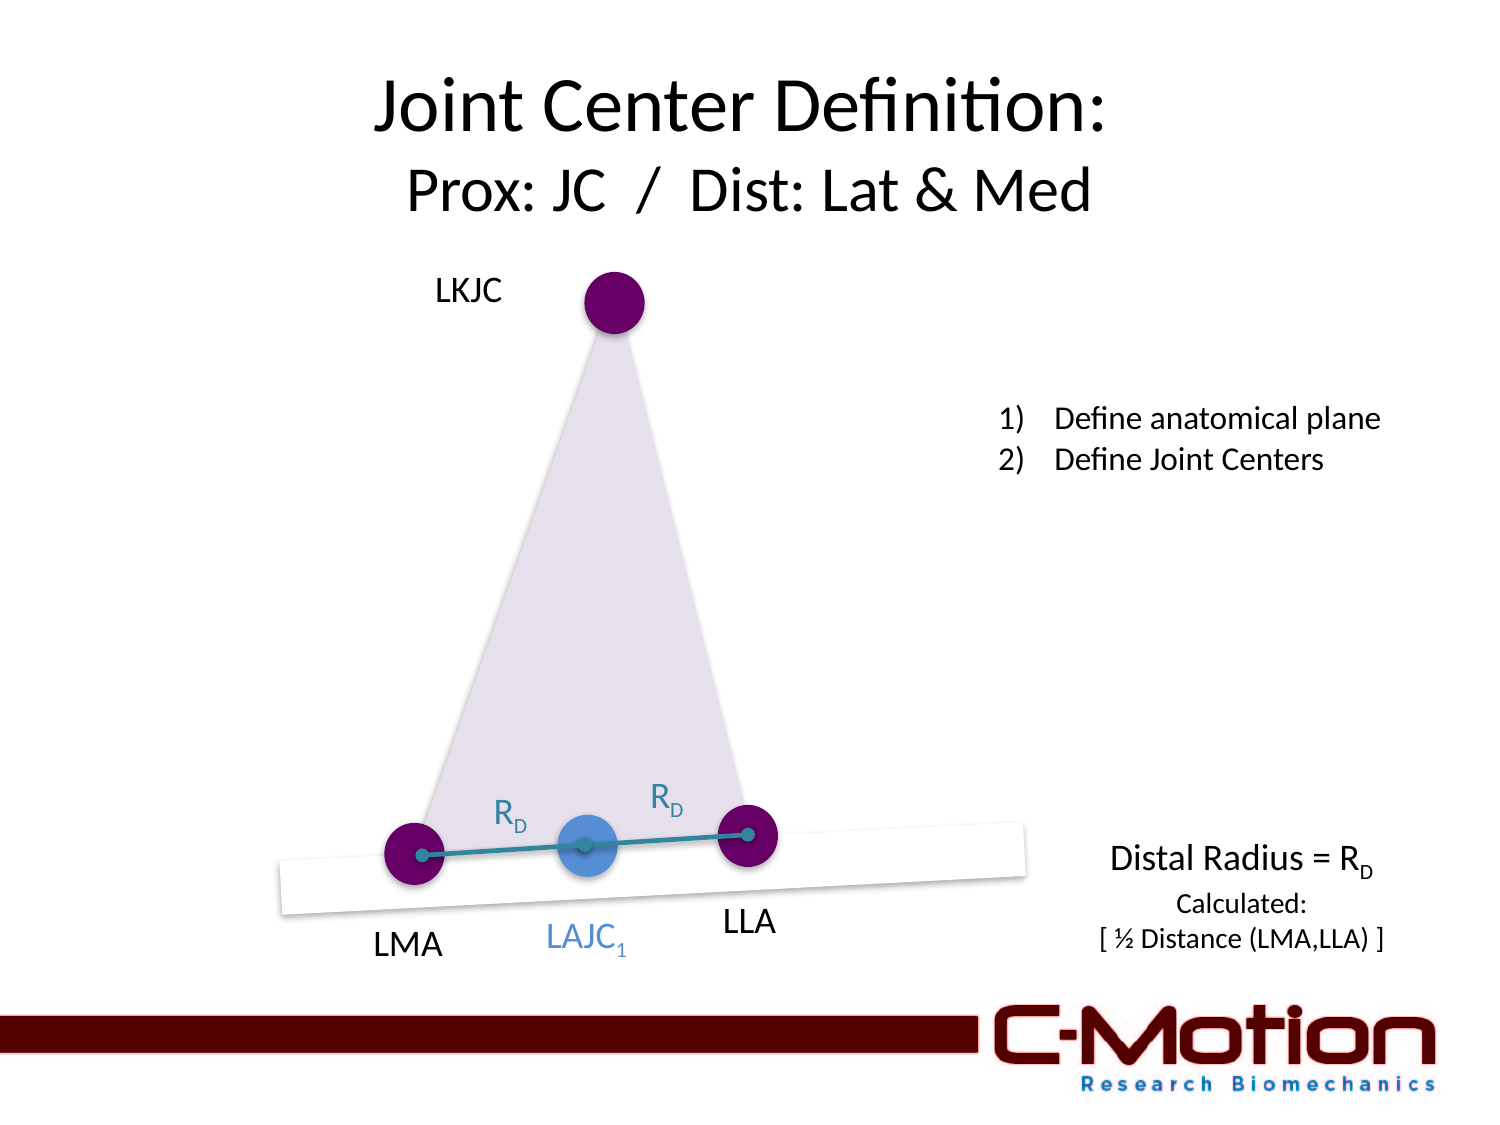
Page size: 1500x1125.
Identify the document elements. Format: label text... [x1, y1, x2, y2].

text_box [584, 834, 749, 846]
text_box [557, 814, 615, 842]
text_box [718, 804, 778, 867]
text_box [279, 822, 1026, 915]
text_box LAJC1 [531, 903, 650, 970]
text_box [563, 855, 617, 877]
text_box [422, 844, 586, 856]
text_box Define anatomical plane Define Joint Centers [983, 389, 1425, 484]
text_box [584, 271, 645, 335]
title Joint Center Definition: Prox: JC / Dist: Lat & Med [75, 45, 1425, 233]
text_box LKJC [420, 257, 521, 318]
text_box RD [621, 763, 713, 830]
text_box [423, 337, 745, 843]
text_box RD [464, 779, 556, 843]
text_box LLA [708, 888, 802, 949]
picture [0, 987, 1500, 1096]
text_box Distal Radius = RD Calculated: [ ½ Distance (LMA,LLA) ] [1058, 825, 1425, 962]
text_box [384, 822, 443, 885]
text_box LMA [358, 911, 474, 972]
